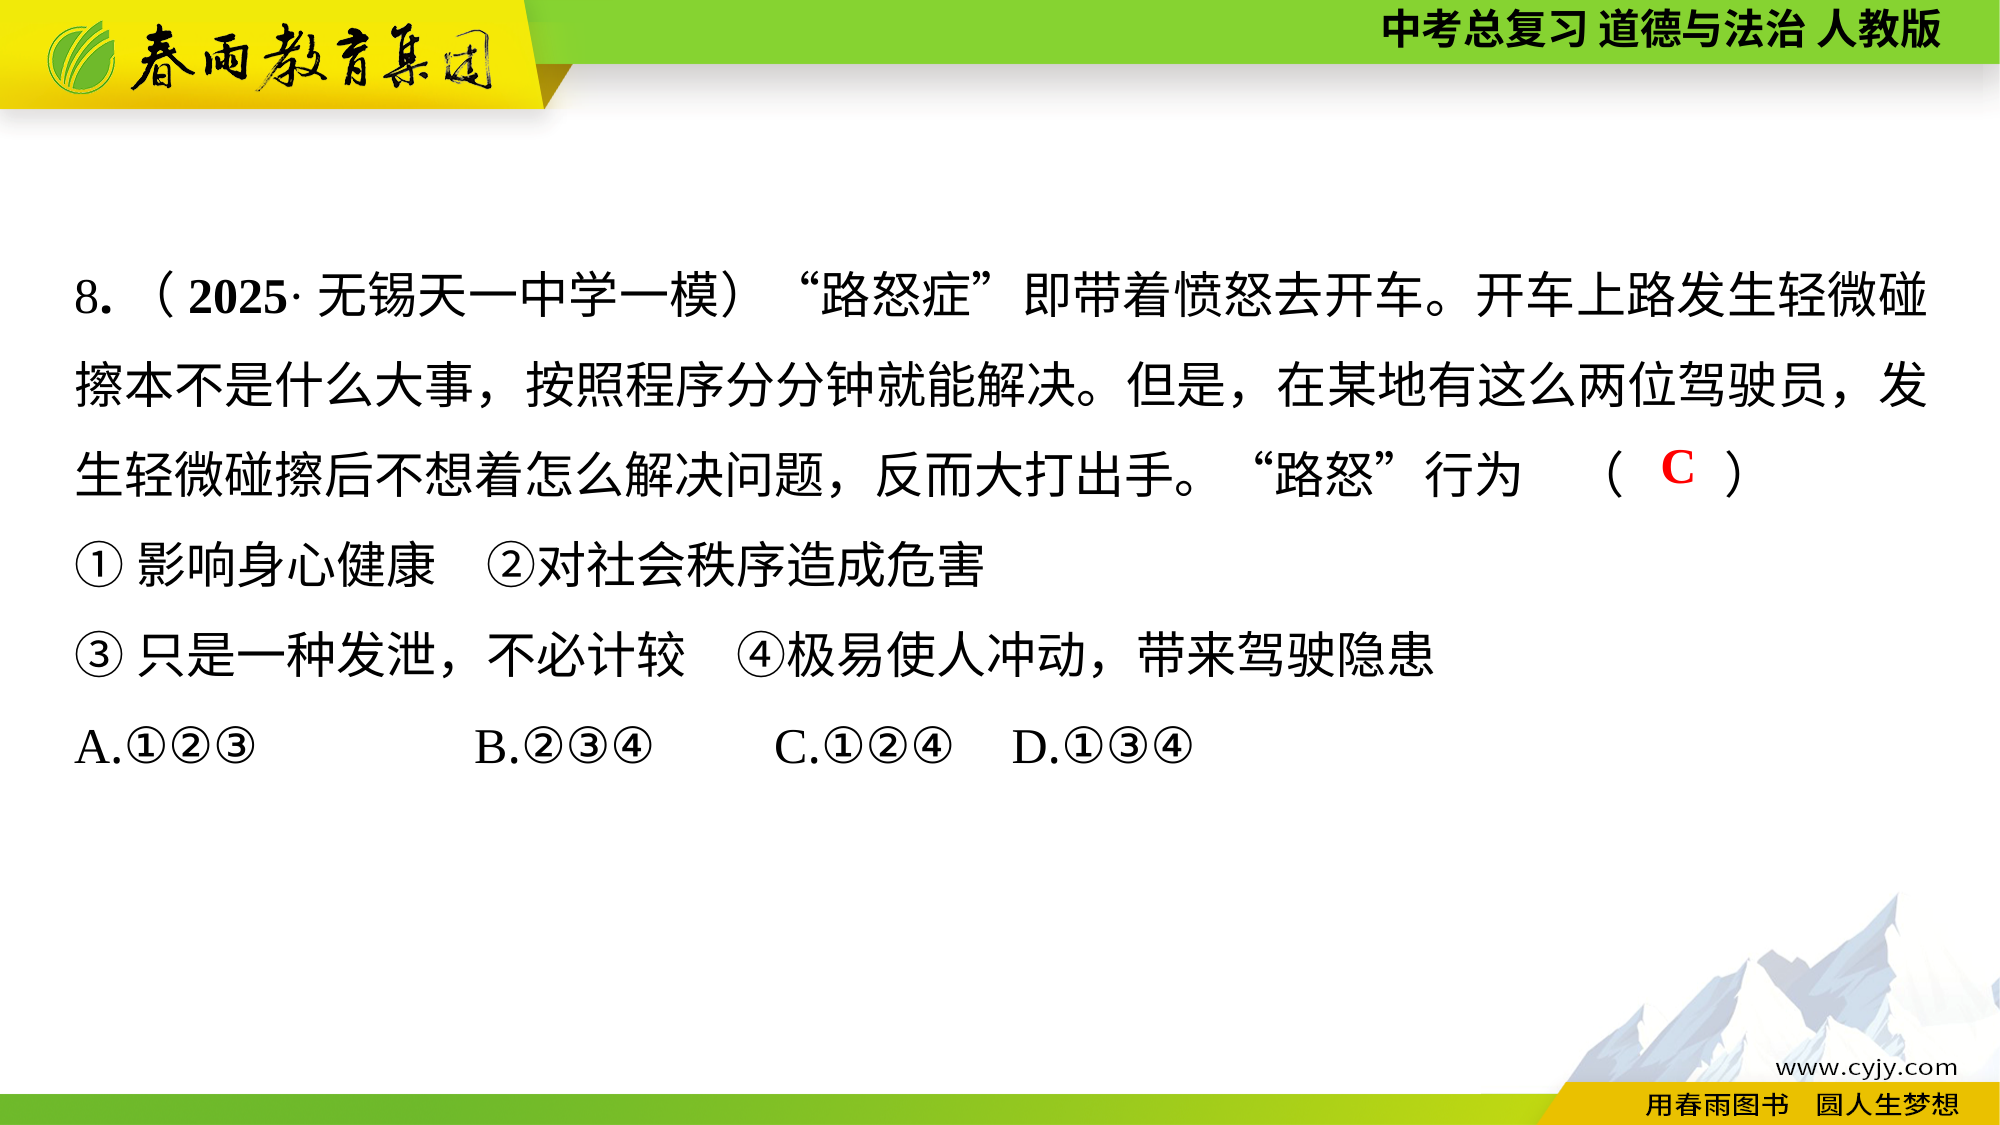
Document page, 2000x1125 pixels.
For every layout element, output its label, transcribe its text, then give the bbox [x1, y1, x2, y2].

picture [0, 0, 2000, 1125]
text_box C [1645, 426, 1712, 501]
list 8.（2025·无锡天一中学一模）“路怒症”即带着愤怒去开车。开车上路发生轻微碰擦本不是什么大事，按照程序分分钟就能解决。但是，在某地有这么两位驾驶员，发生轻微碰擦后不想着怎么解决问题，反而大打出手。“路怒”行为 （ ） ①影响身心健康 ②对社会秩序造成危害 ③只是一种发泄，不必计较 ④极易使人冲动，带来驾驶隐患 A.①②③ B.②③④ C.①②④ D.①③④ [59, 226, 1944, 776]
